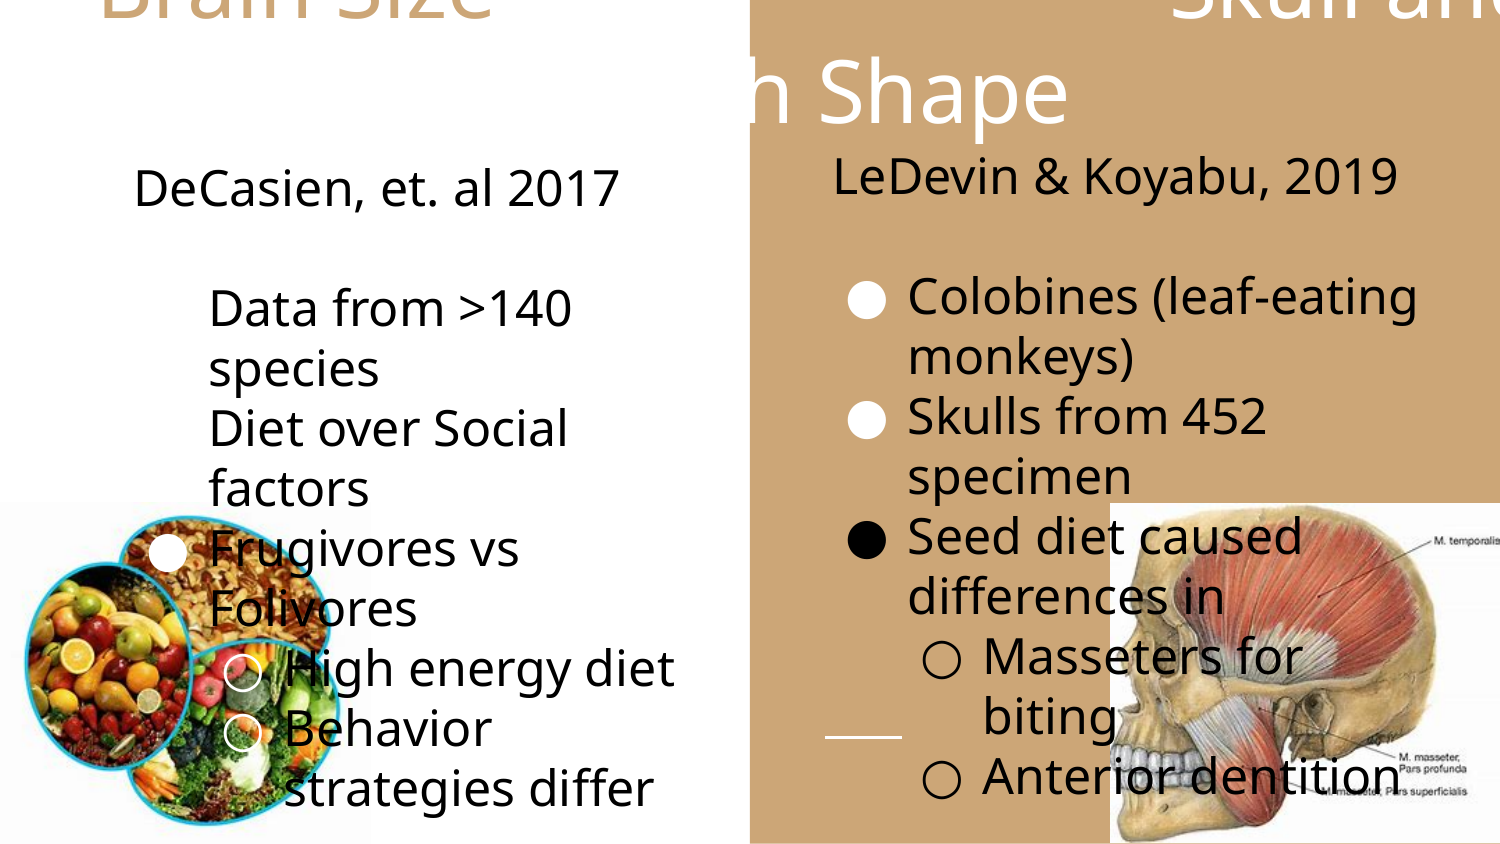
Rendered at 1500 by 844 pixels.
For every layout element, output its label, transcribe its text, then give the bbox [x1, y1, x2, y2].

subtitle DeCasien, et. al 2017 Data from >140 species Diet over Social factors Frugivores vs Folivores High energy diet Behavior strategies differ [118, 141, 724, 725]
picture [0, 501, 372, 844]
title Brain Size Skull and Teeth Shape [81, 55, 1500, 157]
subtitle LeDevin & Koyabu, 2019 Colobines (leaf-eating monkeys) Skulls from 452 specimen Seed diet caused differences in Masseters for biting Anterior dentition [817, 129, 1440, 713]
picture [1110, 502, 1500, 843]
